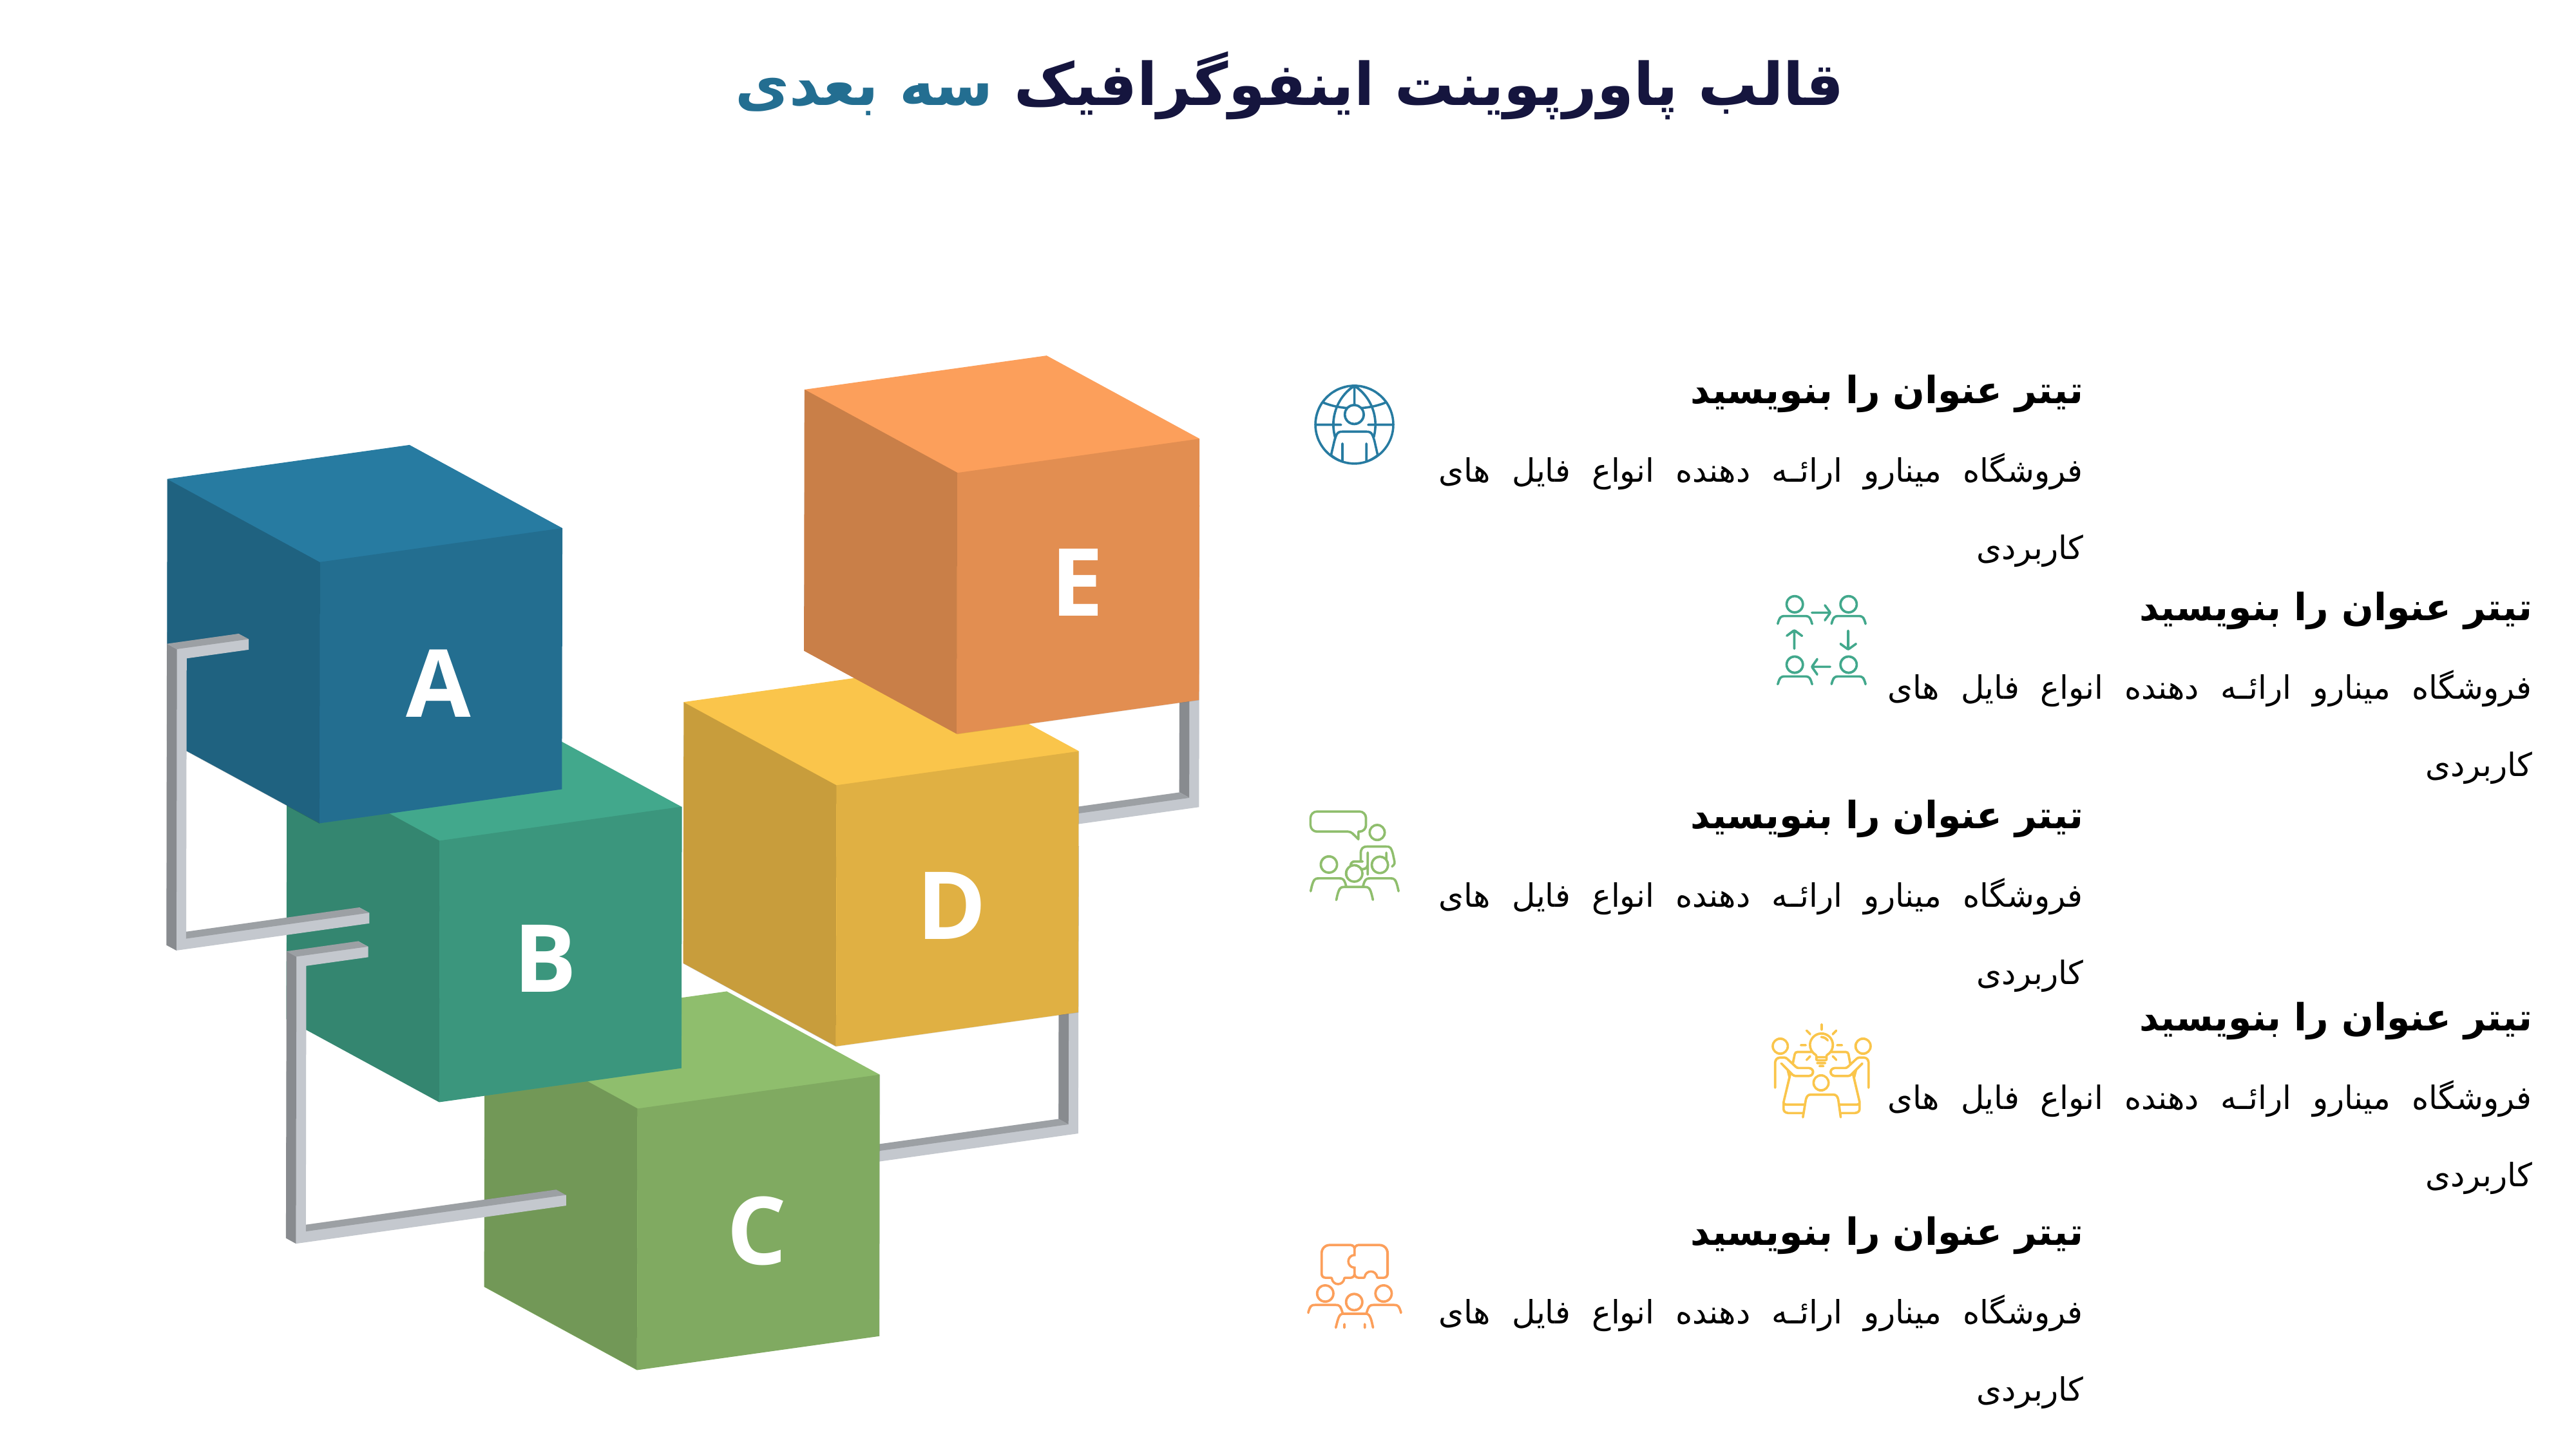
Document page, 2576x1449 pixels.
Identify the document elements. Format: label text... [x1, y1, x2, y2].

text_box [285, 941, 566, 1244]
text_box [1785, 655, 1804, 674]
text_box [1839, 655, 1858, 674]
text_box [1368, 824, 1386, 842]
text_box [1773, 1032, 1867, 1119]
text_box [1810, 604, 1831, 621]
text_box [484, 991, 881, 1370]
text_box تیتر عنوان را بنویسید فروشگاه مینارو ارائه دهنده انواع فایل های کاربردی [1418, 316, 2093, 571]
text_box تیتر عنوان را بنویسید فروشگاه مینارو ارائه دهنده انواع فایل های کاربردی [1867, 533, 2542, 788]
text_box [1777, 675, 1813, 686]
text_box [1777, 614, 1813, 625]
text_box [1320, 1244, 1389, 1285]
text_box [1831, 1029, 1837, 1036]
text_box [1309, 810, 1368, 841]
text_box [881, 1047, 1080, 1172]
text_box [1786, 629, 1804, 650]
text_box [166, 444, 563, 824]
text_box [1344, 845, 1396, 883]
text_box [1771, 1037, 1789, 1056]
text_box [1785, 594, 1804, 614]
text_box [1830, 614, 1867, 625]
text_box [1805, 1029, 1811, 1036]
text_box [1839, 629, 1857, 650]
text_box تیتر عنوان را بنویسید فروشگاه مینارو ارائه دهنده انواع فایل های کاربردی [1418, 1158, 2093, 1412]
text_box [1080, 735, 1200, 835]
text_box قالب پاورپوینت اینفوگرافیک سه بعدی [0, 41, 2576, 122]
text_box [1314, 384, 1395, 465]
text_box [1319, 855, 1339, 874]
text_box [1820, 1023, 1823, 1031]
text_box تیتر عنوان را بنویسید فروشگاه مینارو ارائه دهنده انواع فایل های کاربردی [1867, 943, 2542, 1198]
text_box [683, 668, 1080, 1047]
text_box [1830, 675, 1867, 686]
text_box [370, 723, 682, 1103]
text_box [1307, 1284, 1402, 1329]
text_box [804, 355, 1200, 735]
text_box [1839, 594, 1858, 614]
text_box تیتر عنوان را بنویسید فروشگاه مینارو ارائه دهنده انواع فایل های کاربردی [1418, 741, 2093, 996]
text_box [166, 634, 370, 951]
text_box [1811, 658, 1832, 676]
text_box [1309, 877, 1400, 902]
